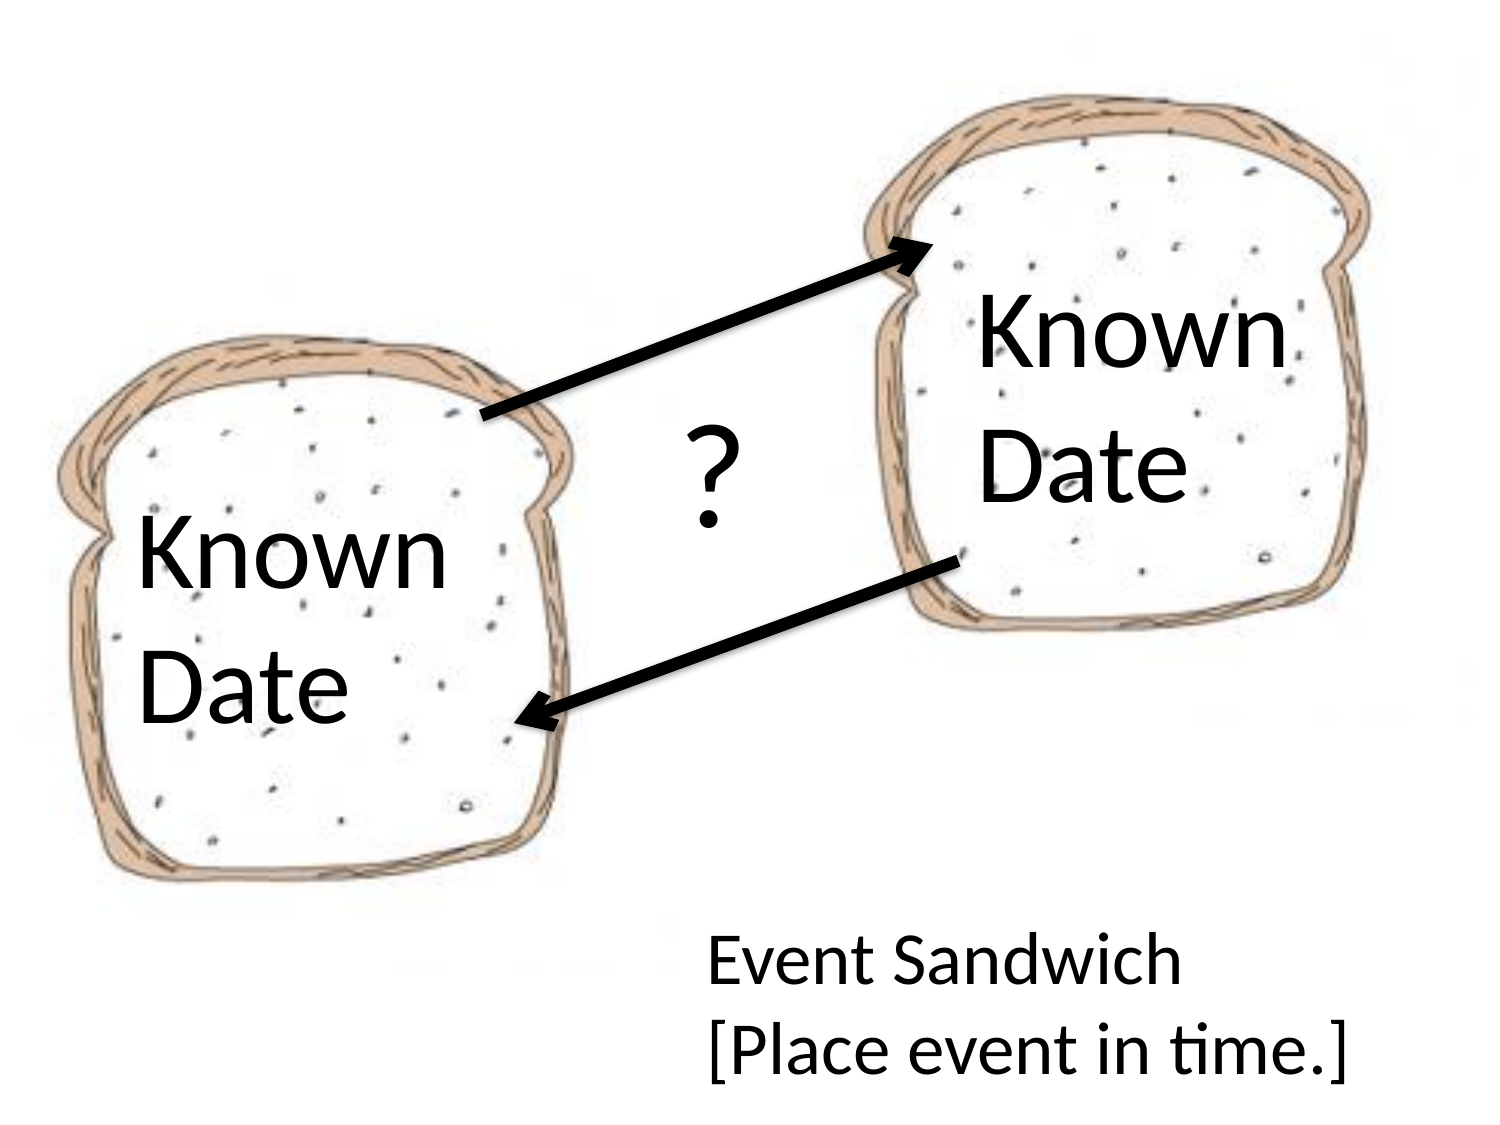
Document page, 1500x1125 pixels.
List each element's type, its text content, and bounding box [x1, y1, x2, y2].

text_box Event Sandwich [Place event in time.] [691, 902, 1366, 1098]
picture [0, 274, 679, 976]
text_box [480, 244, 934, 416]
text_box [513, 560, 959, 724]
text_box ? [683, 424, 764, 559]
picture [807, 35, 1475, 724]
